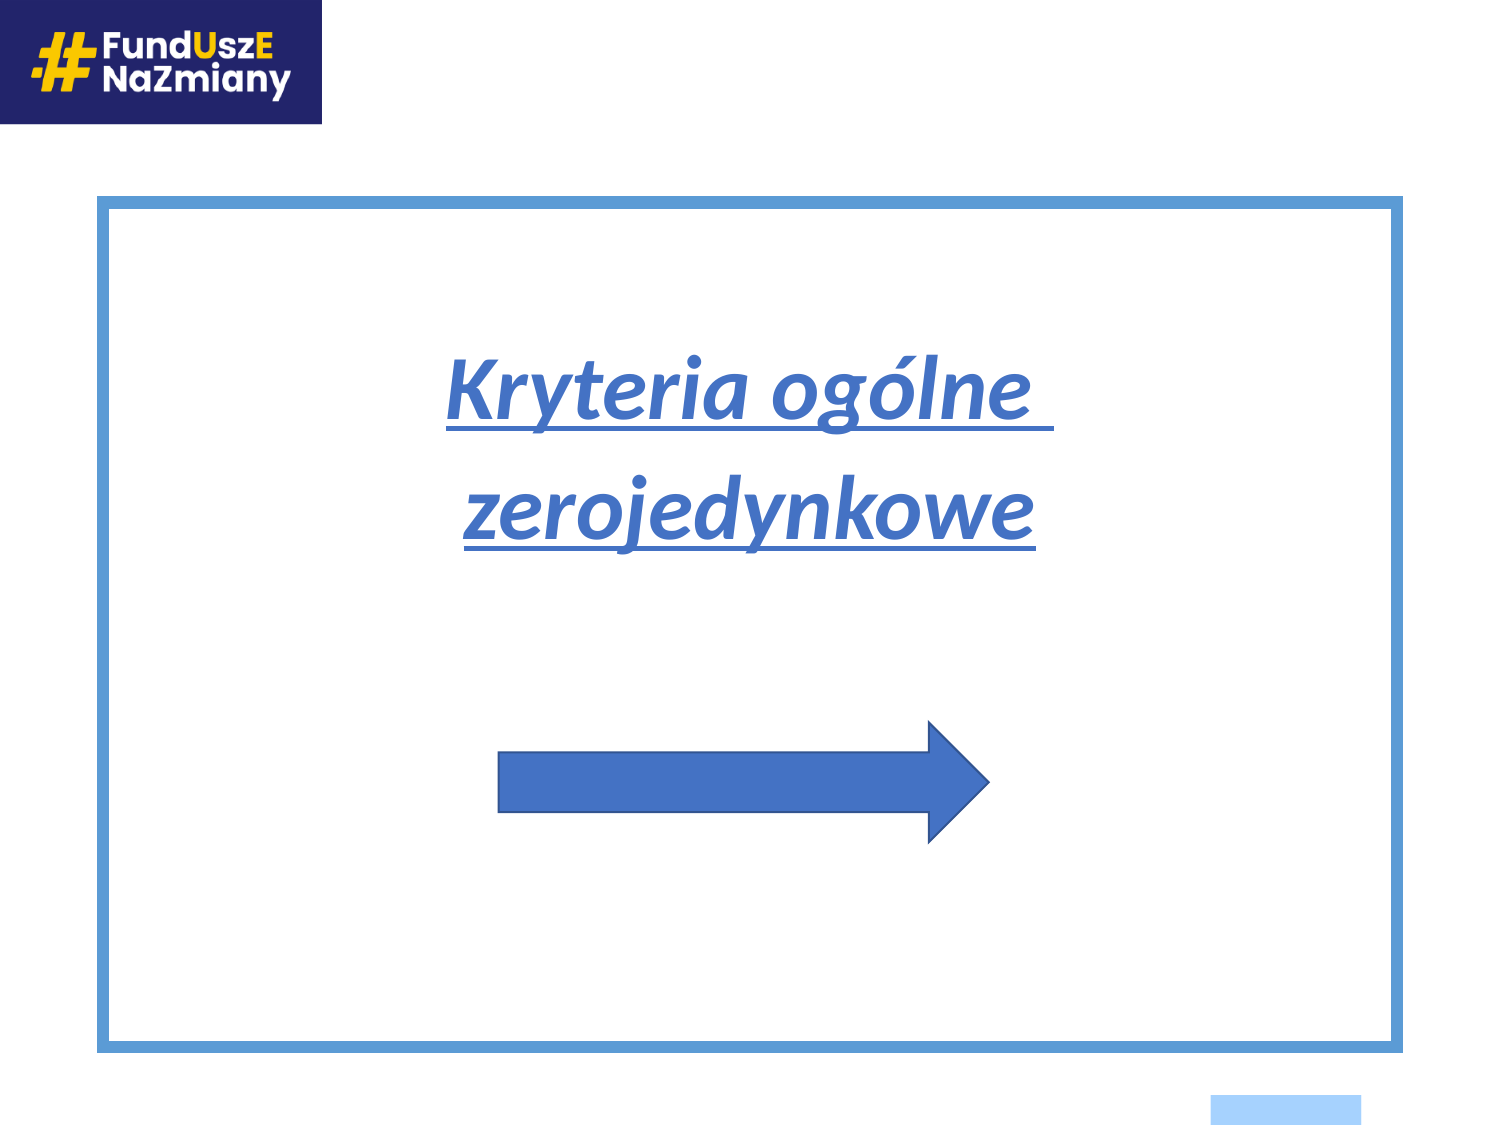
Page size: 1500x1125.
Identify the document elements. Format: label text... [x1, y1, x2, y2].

text_box [497, 719, 991, 845]
list Kryteria ogólne zerojedynkowe [102, 201, 1398, 1048]
picture [0, 0, 1500, 1125]
